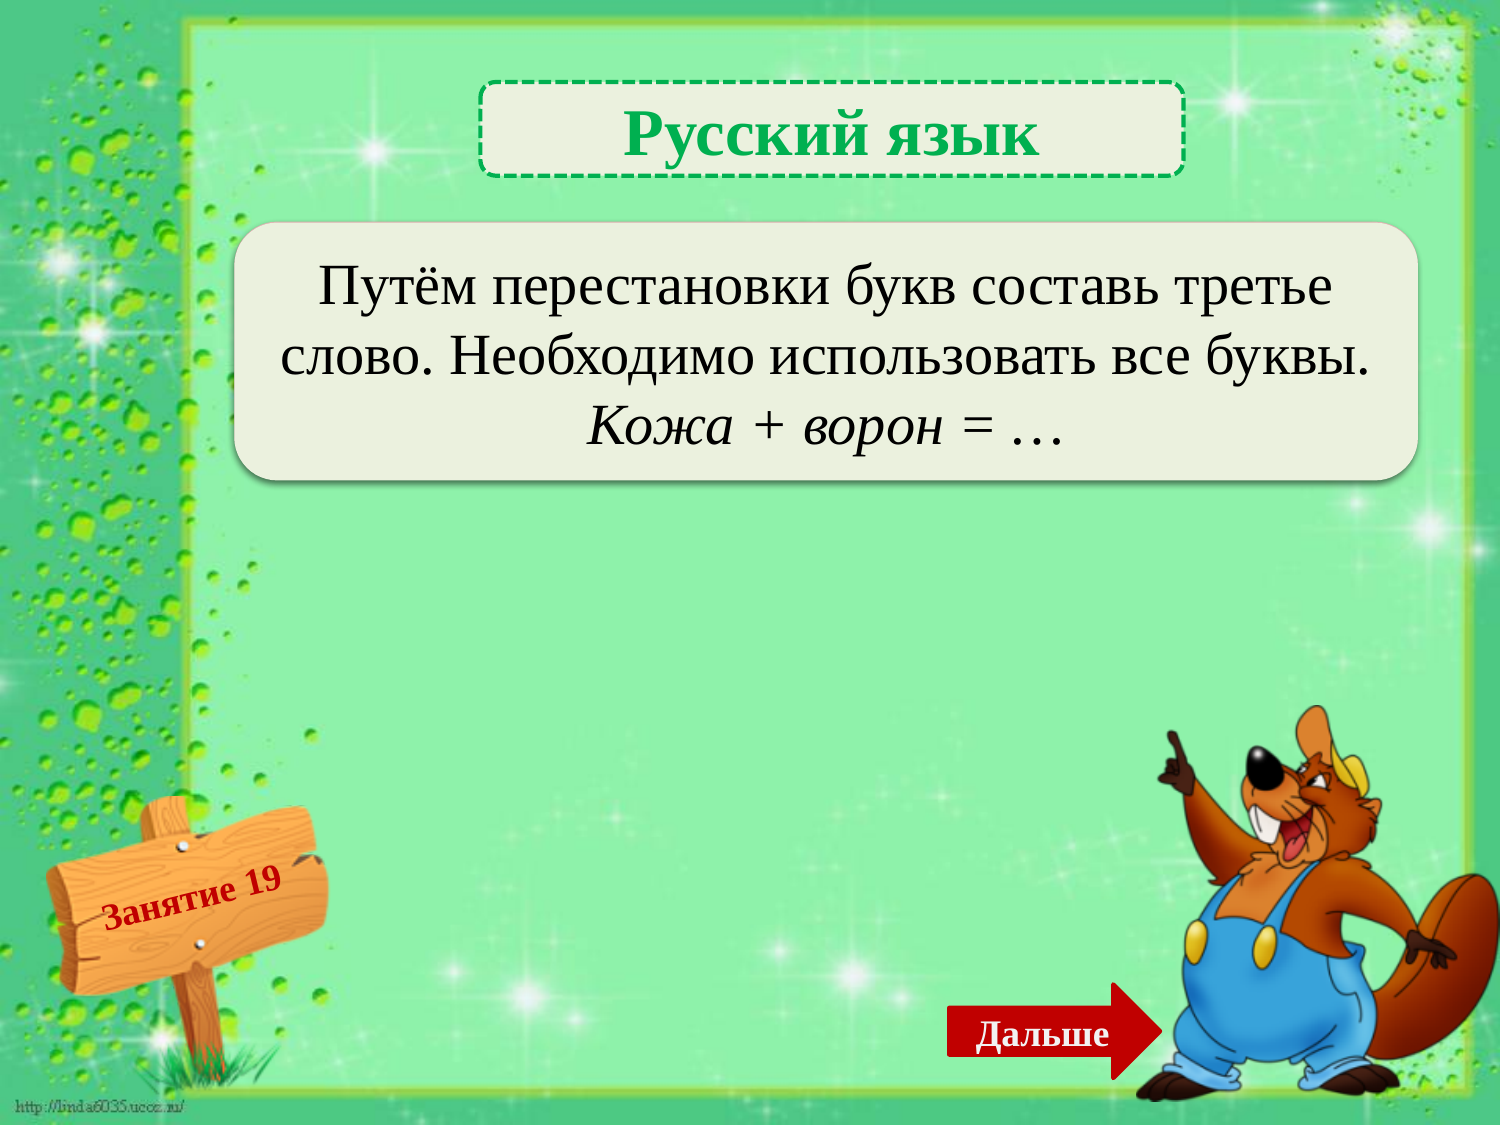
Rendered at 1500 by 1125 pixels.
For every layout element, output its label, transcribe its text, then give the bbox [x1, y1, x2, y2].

text_box Русский язык [478, 79, 1186, 178]
text_box [232, 220, 1421, 483]
text_box Дальше [947, 982, 1163, 1081]
picture [0, 0, 1500, 1125]
